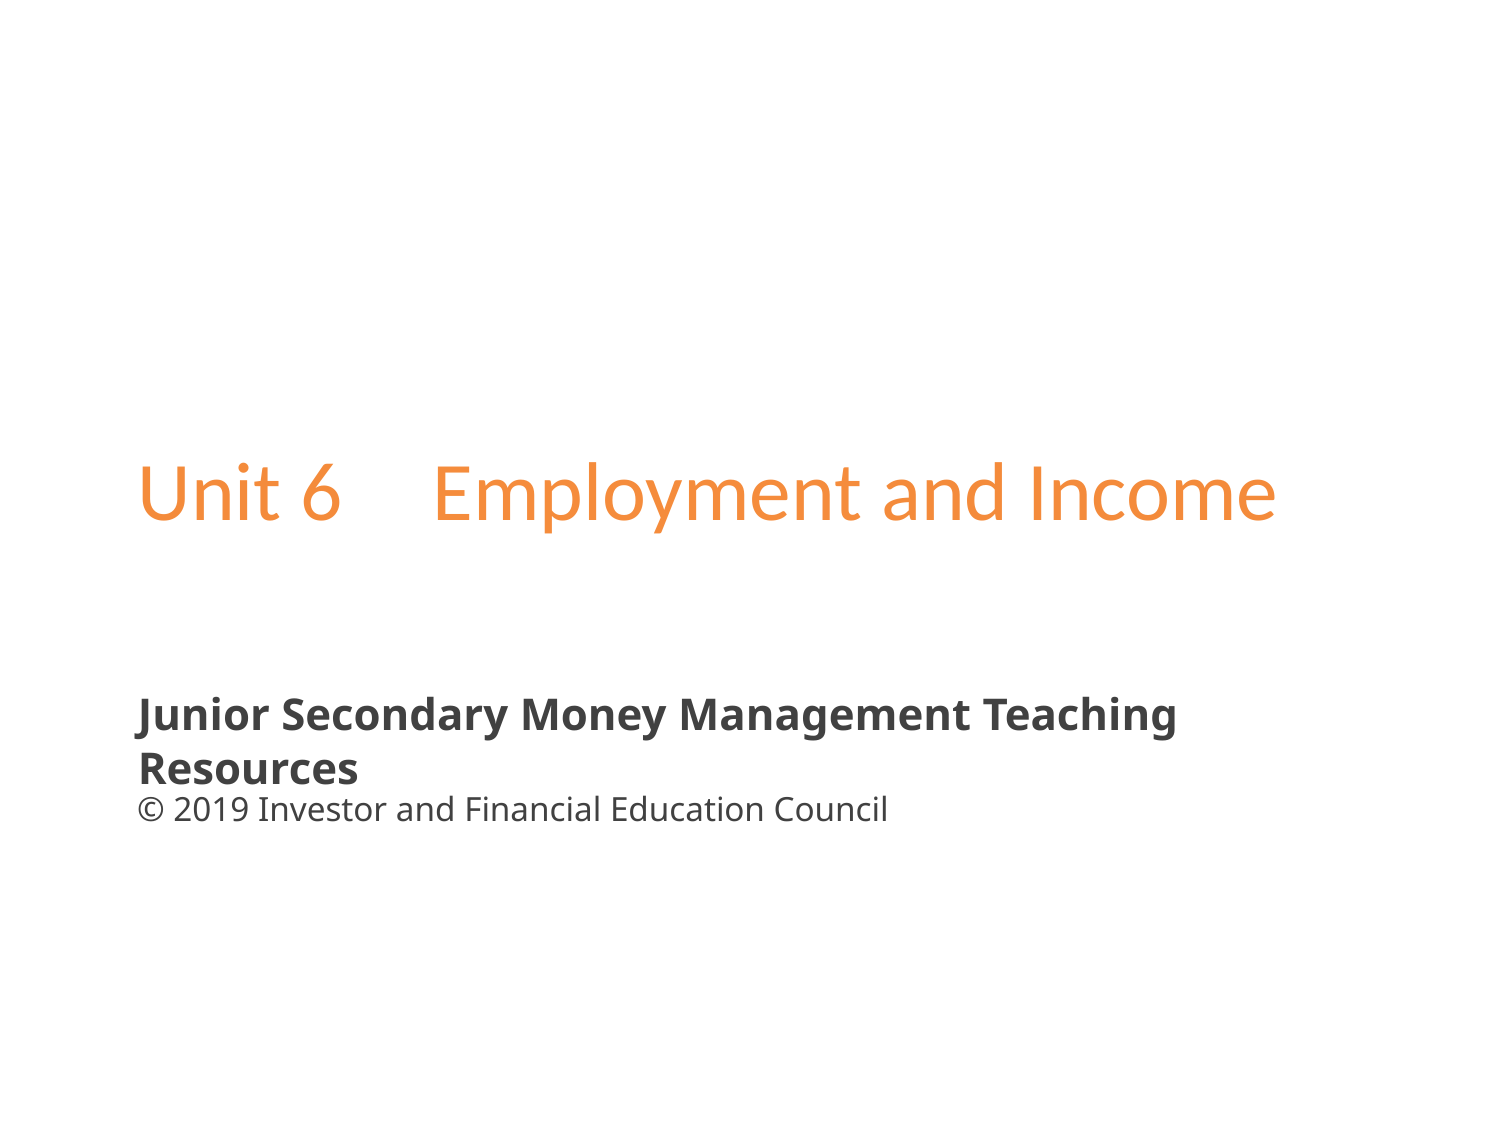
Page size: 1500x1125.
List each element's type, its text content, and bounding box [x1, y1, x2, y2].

list © 2019 Investor and Financial Education Council [136, 772, 1364, 852]
list Unit 6 Employment and Income [137, 447, 1288, 684]
list Junior Secondary Money Management Teaching Resources [137, 684, 1365, 763]
